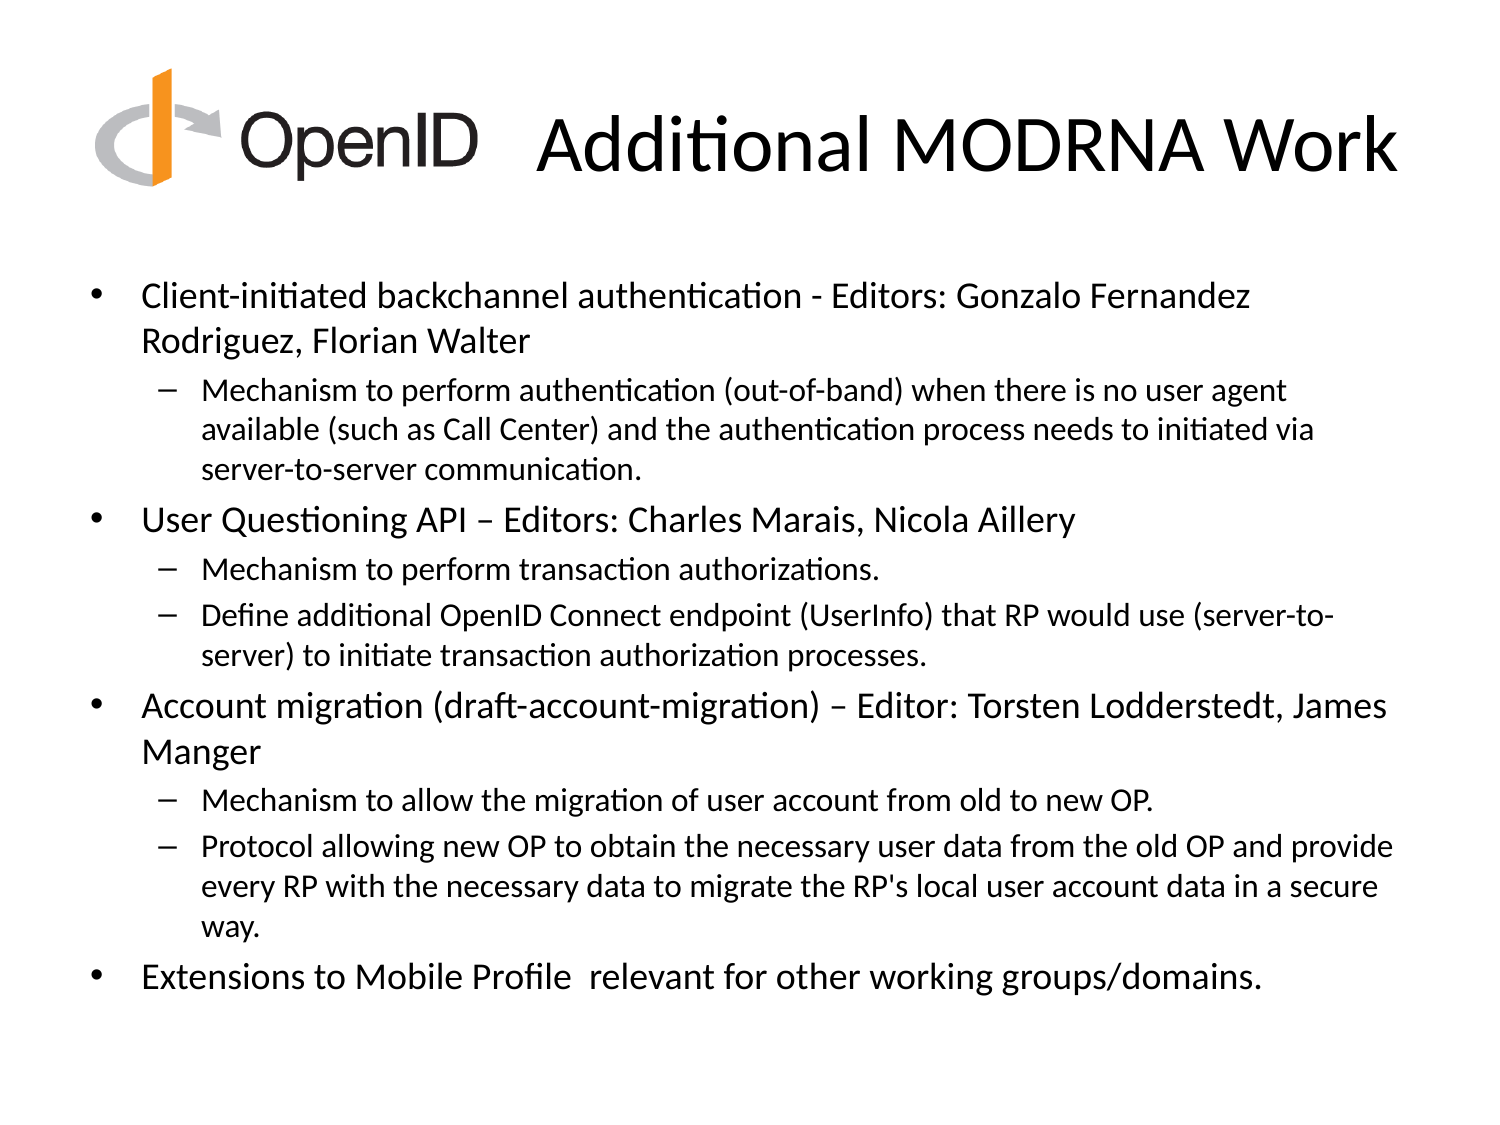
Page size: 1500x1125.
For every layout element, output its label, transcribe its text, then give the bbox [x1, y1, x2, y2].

list Client-initiated backchannel authentication - Editors: Gonzalo Fernandez Rodriguez, Florian Walter Mechanism to perform authentication (out-of-band) when there is no user agent available (such as Call Center) and the authentication process needs to initiated via server-to-server communication. User Questioning API – Editors: Charles Marais, Nicola Aillery Mechanism to perform transaction authorizations. Define additional OpenID Connect endpoint (UserInfo) that RP would use (server-to-server) to initiate transaction authorization processes. Account migration (draft-account-migration) – Editor: Torsten Lodderstedt, James Manger Mechanism to allow the migration of user account from old to new OP. Protocol allowing new OP to obtain the necessary user data from the old OP and provide every RP with the necessary data to migrate the RP's local user account data in a secure way. Extensions to Mobile Profile relevant for other working groups/domains. [75, 262, 1425, 1005]
title Additional MODRNA Work [512, 45, 1425, 233]
picture [64, 44, 513, 225]
